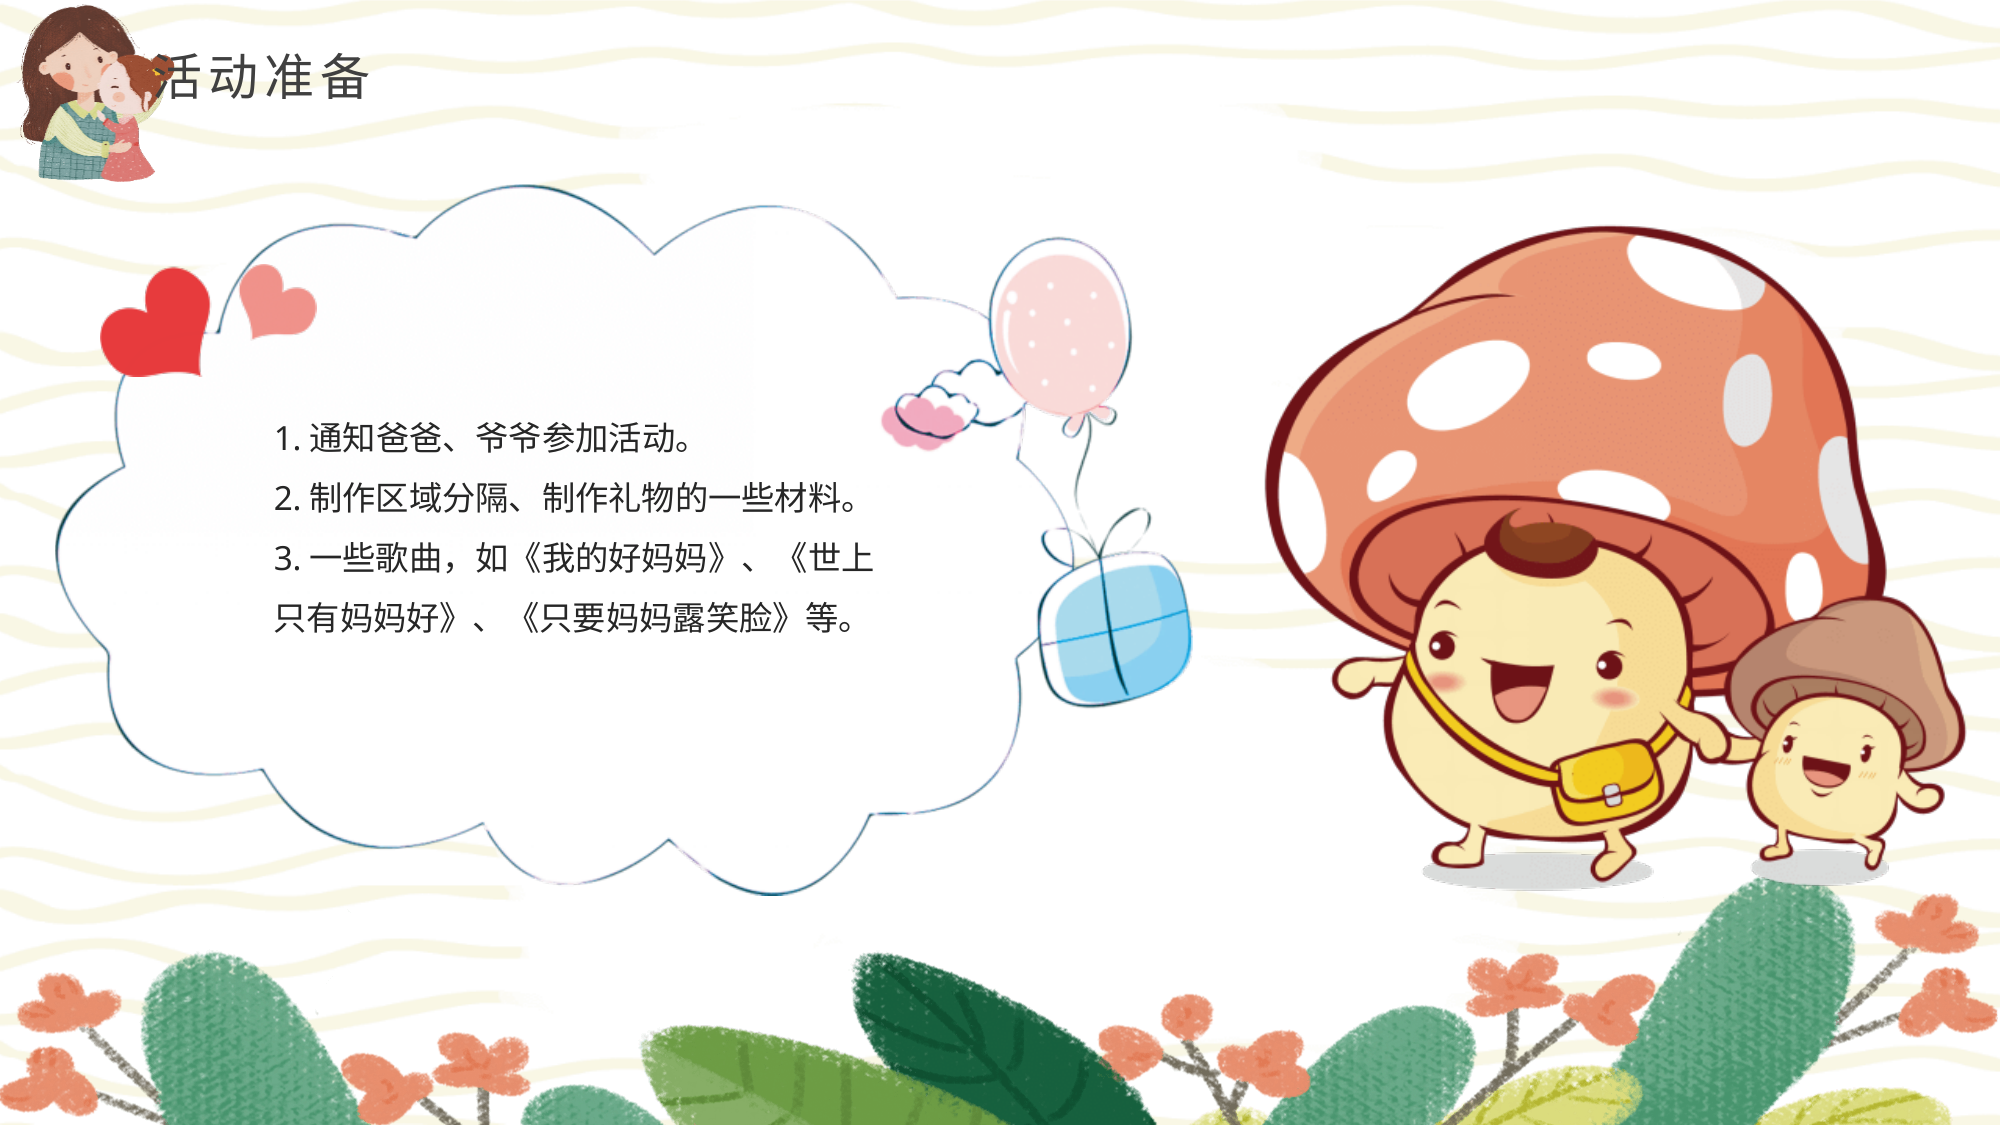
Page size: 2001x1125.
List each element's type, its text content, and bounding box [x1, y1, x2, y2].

picture [0, 0, 2000, 1125]
text_box 活动准备 [131, 35, 393, 117]
